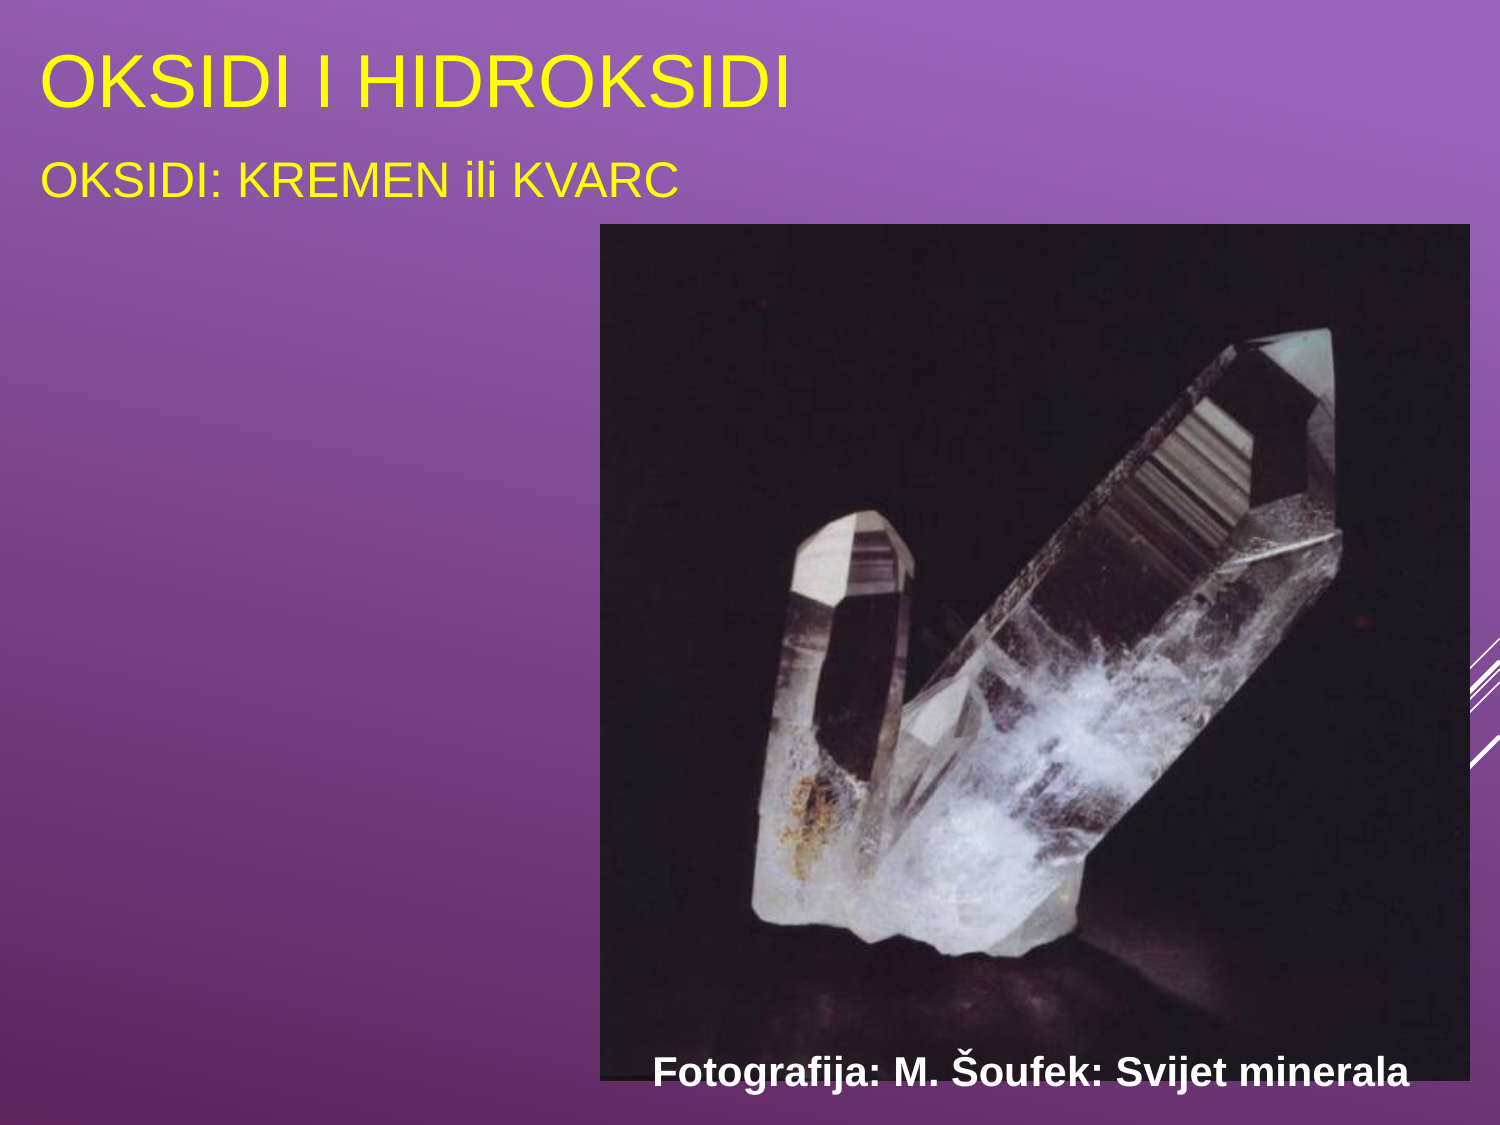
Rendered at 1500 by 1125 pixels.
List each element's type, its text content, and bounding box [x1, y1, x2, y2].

text_box Fotografija: M. Šoufek: Svijet minerala [637, 1037, 1500, 1103]
text_box OKSIDI I HIDROKSIDI OKSIDI: KREMEN ili KVARC [24, 24, 1425, 215]
picture [599, 224, 1470, 1081]
